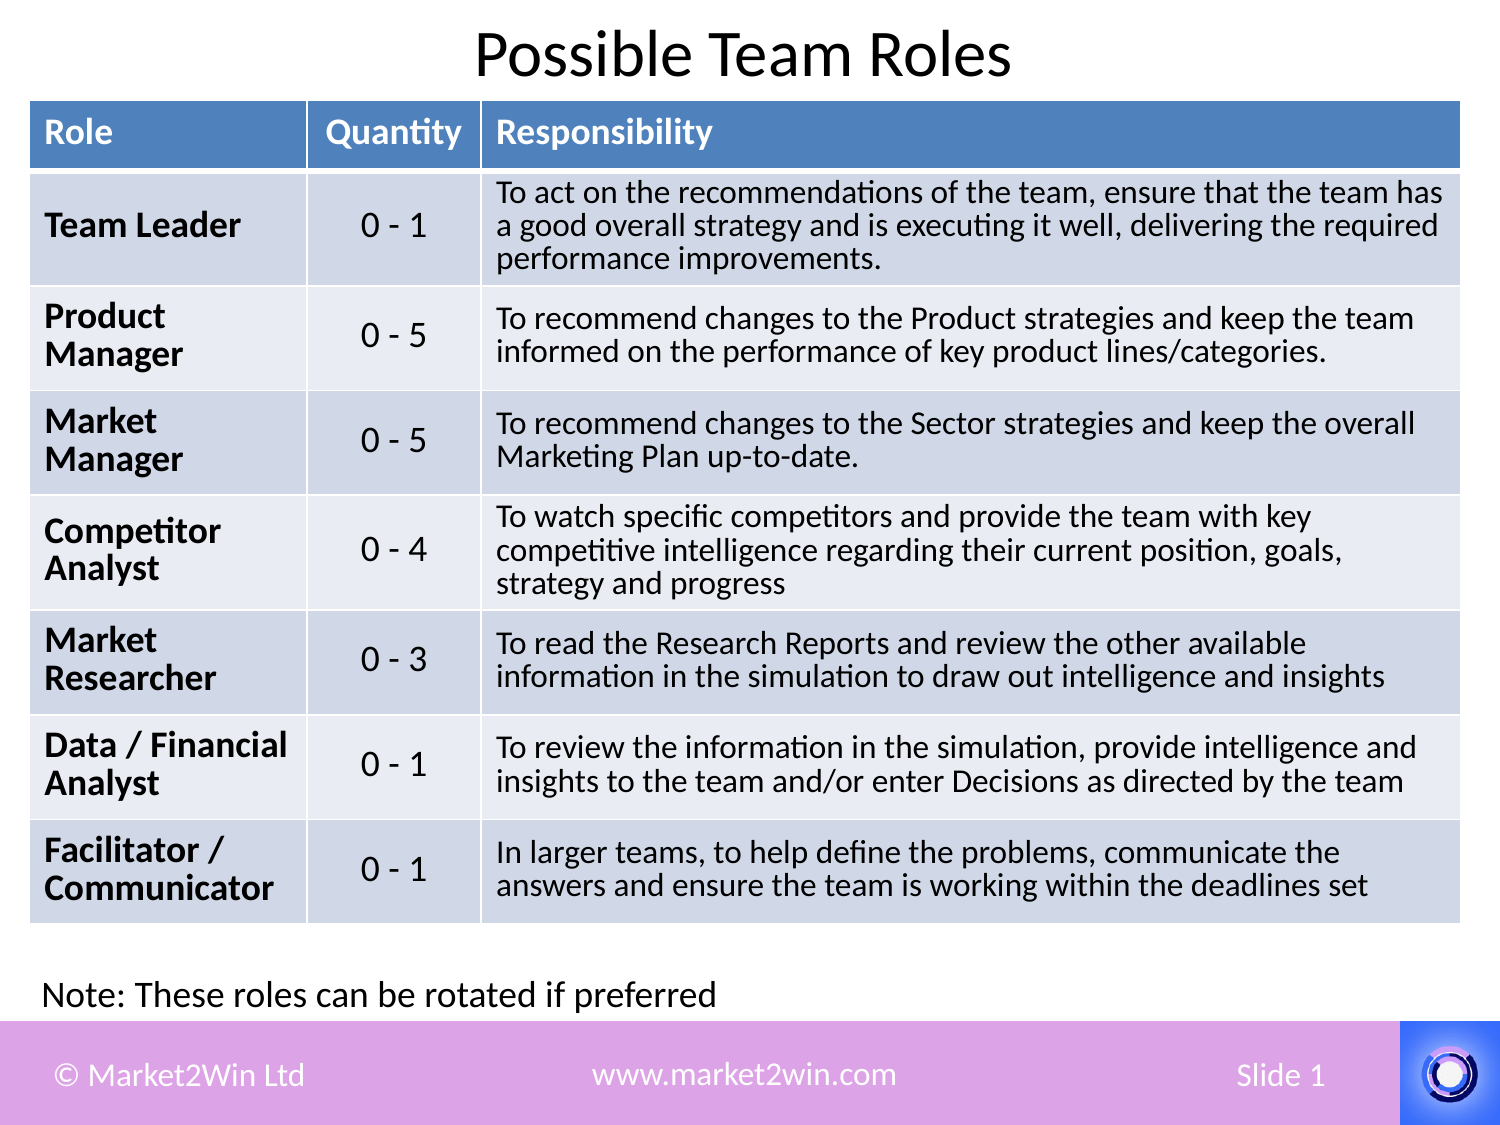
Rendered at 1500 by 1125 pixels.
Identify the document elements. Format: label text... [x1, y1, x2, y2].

table_cell 0 - 5 [308, 391, 480, 494]
table_cell Data / Financial Analyst [30, 716, 306, 819]
table_cell To recommend changes to the Sector strategies and keep the overall Marketing Plan up-to-date. [482, 391, 1460, 494]
title Possible Team Roles [37, 0, 1450, 99]
table_header Responsibility [482, 101, 1460, 168]
table_cell To watch specific competitors and provide the team with key competitive intelligence regarding their current position, goals, strategy and progress [482, 496, 1460, 609]
table_cell 0 - 3 [308, 611, 480, 714]
table_cell 0 - 5 [308, 287, 480, 390]
slide_number Slide 1 [1200, 1044, 1363, 1102]
table_cell 0 - 4 [308, 496, 480, 609]
footer © Market2Win Ltd [37, 1044, 338, 1102]
table_cell In larger teams, to help define the problems, communicate the answers and ensure the team is working within the deadlines set [482, 820, 1460, 923]
table_cell To recommend changes to the Product strategies and keep the team informed on the performance of key product lines/categories. [482, 287, 1460, 390]
table_cell To act on the recommendations of the team, ensure that the team has a good overall strategy and is executing it well, delivering the required performance improvements. [482, 174, 1460, 285]
table_cell 0 - 1 [308, 716, 480, 819]
table_cell Competitor Analyst [30, 496, 306, 609]
table_cell Team Leader [30, 174, 306, 285]
table_header Role [30, 101, 306, 168]
text_box Note: These roles can be rotated if preferred [26, 962, 734, 1023]
table_cell To read the Research Reports and review the other available information in the simulation to draw out intelligence and insights [482, 611, 1460, 714]
table_cell 0 - 1 [308, 820, 480, 923]
table_cell Facilitator / Communicator [30, 820, 306, 923]
table_cell 0 - 1 [308, 174, 480, 285]
table_cell Market Manager [30, 391, 306, 494]
table_cell Market Researcher [30, 611, 306, 714]
picture [1400, 1021, 1500, 1125]
table_cell To review the information in the simulation, provide intelligence and insights to the team and/or enter Decisions as directed by the team [482, 716, 1460, 819]
table_cell Product Manager [30, 287, 306, 390]
table_header Quantity [308, 101, 480, 168]
